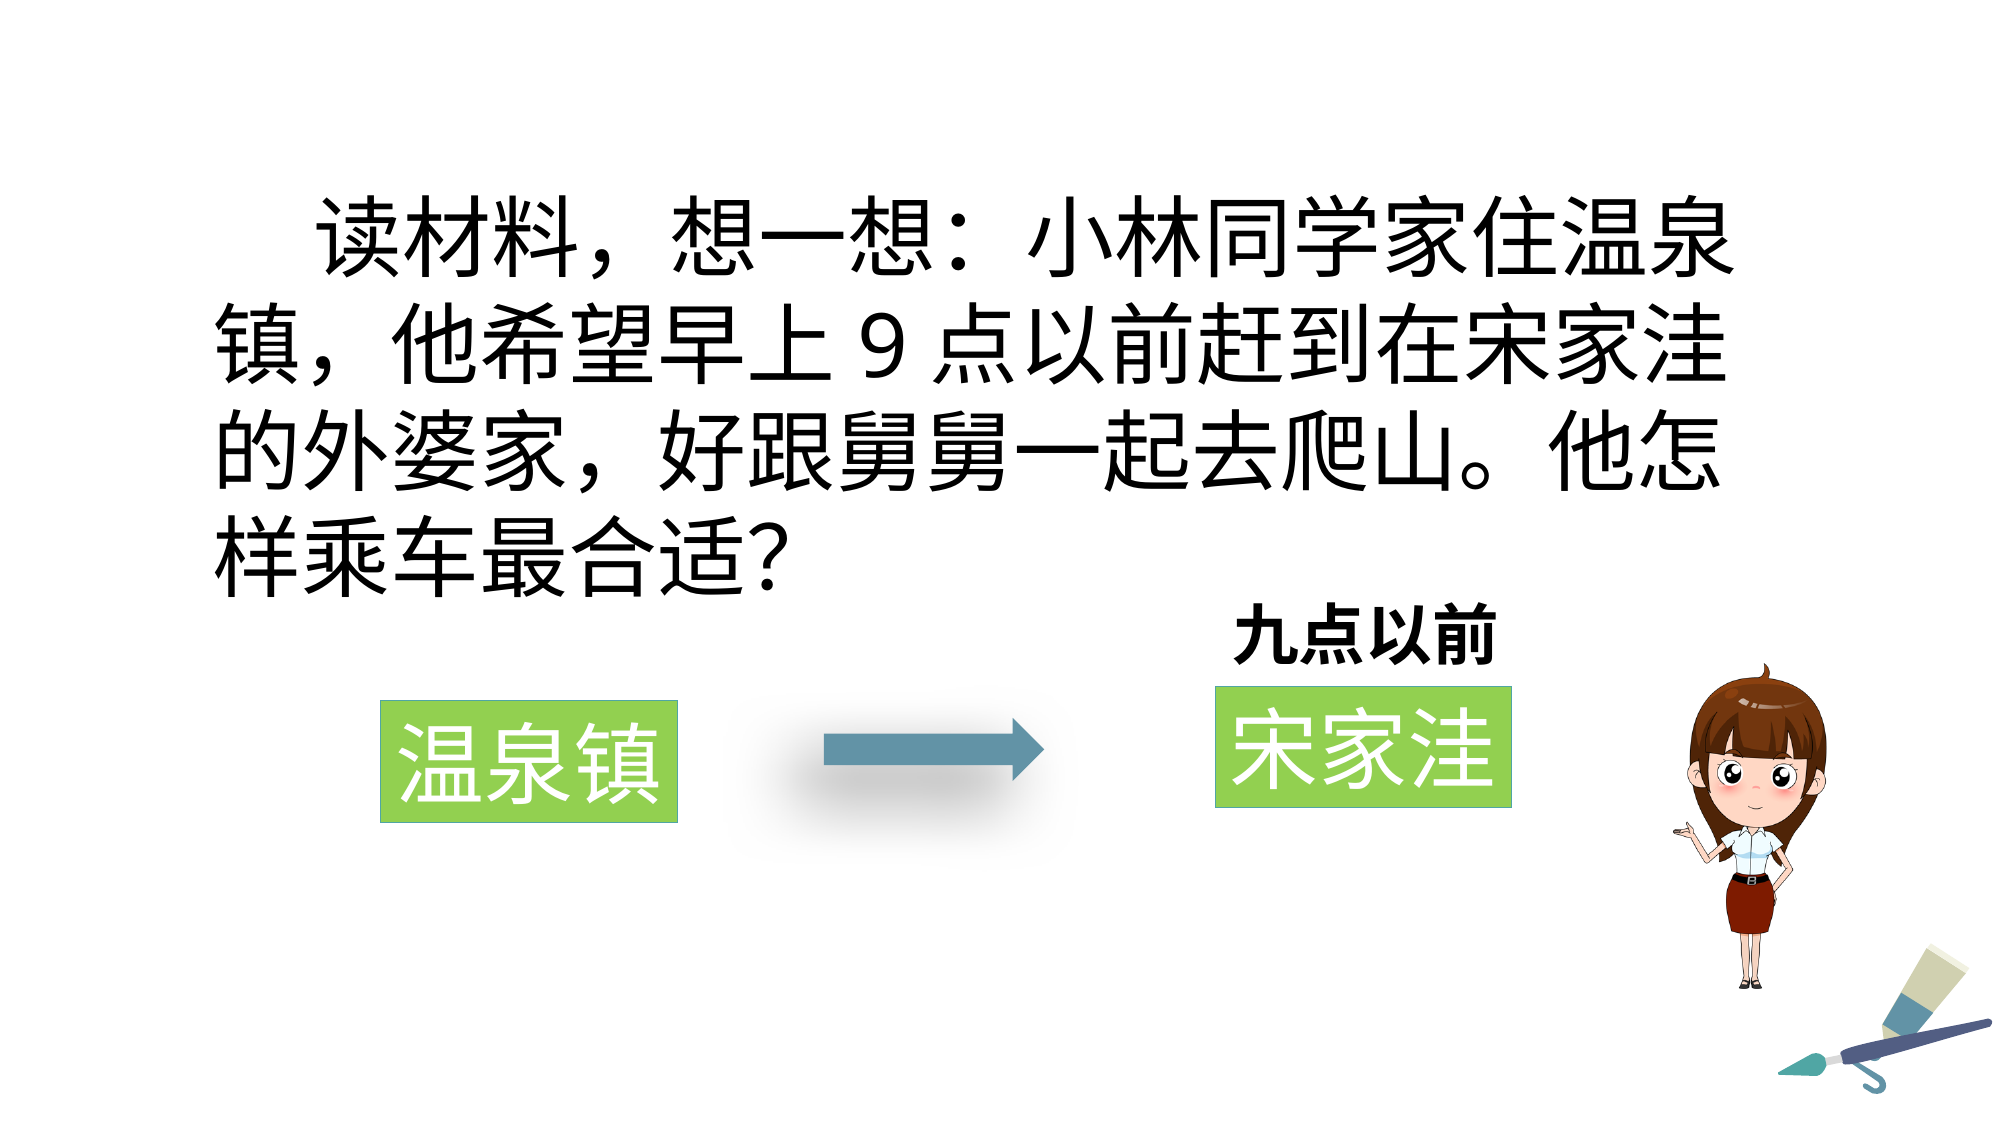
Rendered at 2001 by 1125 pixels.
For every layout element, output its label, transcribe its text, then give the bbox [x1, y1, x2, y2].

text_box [1811, 945, 1974, 1125]
picture [1584, 663, 1915, 995]
text_box 九点以前 [1217, 585, 1514, 681]
text_box 温泉镇 [380, 700, 678, 823]
text_box 读材料，想一想：小林同学家住温泉镇，他希望早上9点以前赶到在宋家洼的外婆家，好跟舅舅一起去爬山。他怎样乘车最合适？ [197, 174, 1816, 617]
text_box [822, 715, 1046, 784]
text_box 宋家洼 [1215, 686, 1512, 808]
